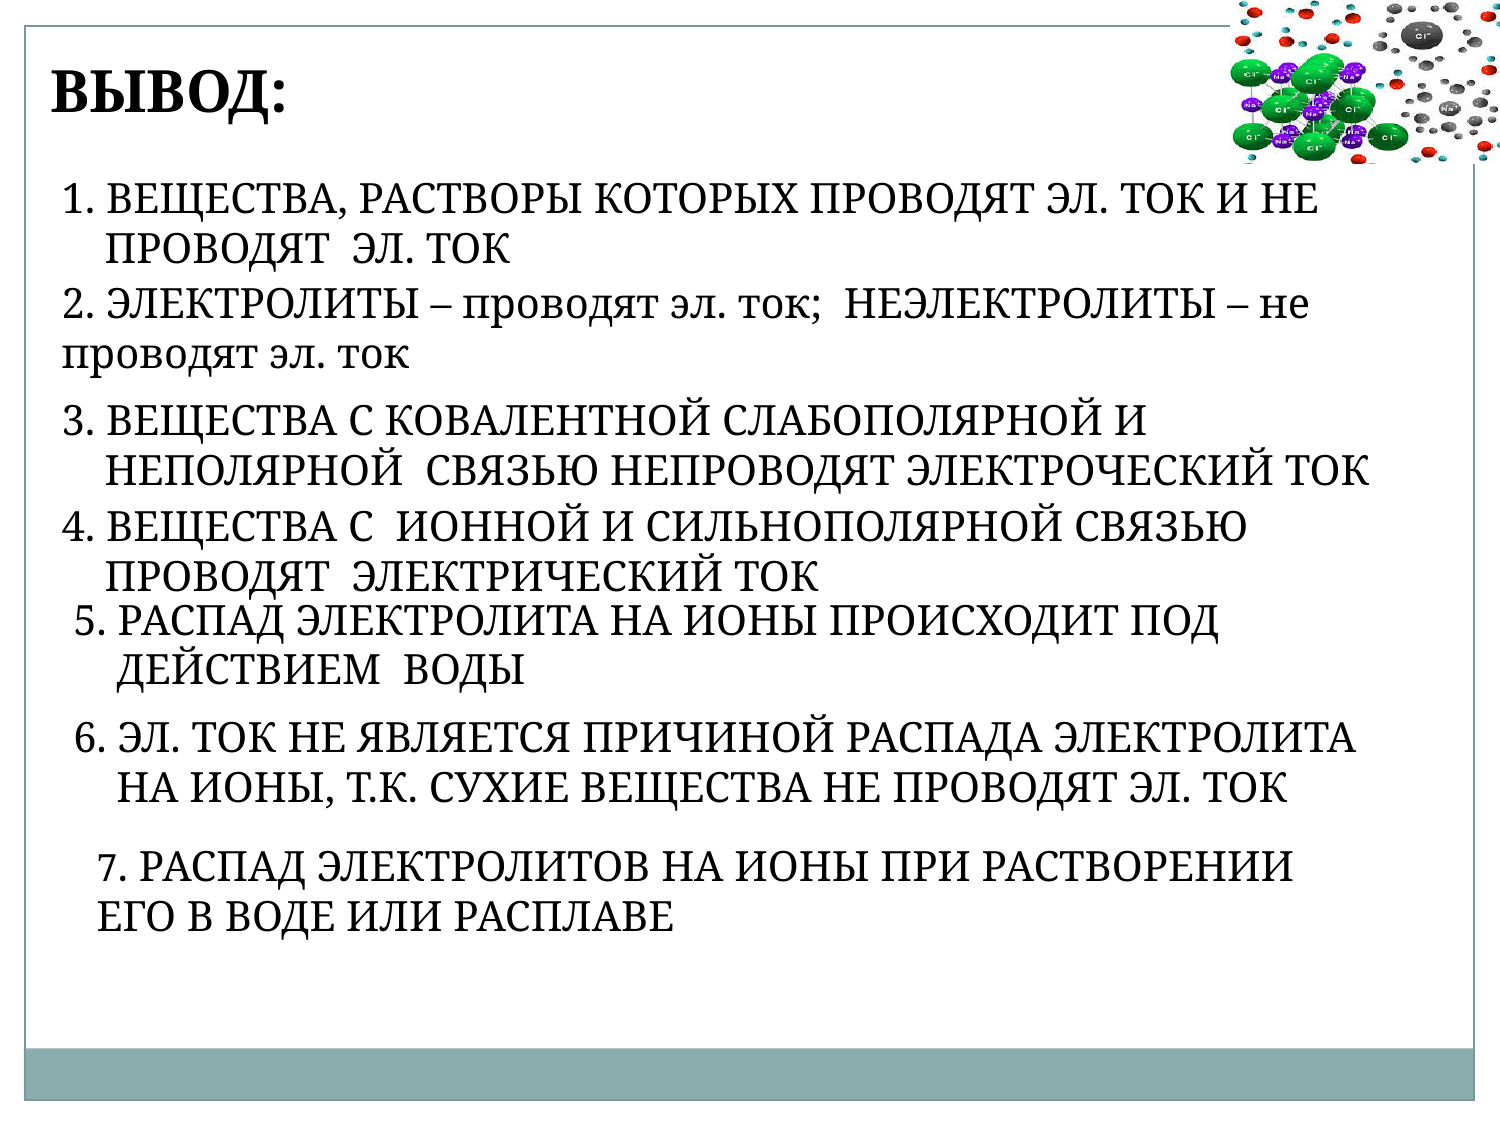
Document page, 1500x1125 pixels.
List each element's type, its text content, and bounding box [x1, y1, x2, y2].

text_box 7. РАСПАД ЭЛЕКТРОЛИТОВ НА ИОНЫ ПРИ РАСТВОРЕНИИ ЕГО В ВОДЕ ИЛИ РАСПЛАВЕ [81, 831, 1348, 947]
text_box 4. ВЕЩЕСТВА С ИОННОЙ И СИЛЬНОПОЛЯРНОЙ СВЯЗЬЮ ПРОВОДЯТ ЭЛЕКТРИЧЕСКИЙ ТОК [46, 492, 1465, 607]
text_box 5. РАСПАД ЭЛЕКТРОЛИТА НА ИОНЫ ПРОИСХОДИТ ПОД ДЕЙСТВИЕМ ВОДЫ [58, 585, 1453, 701]
text_box 1. ВЕЩЕСТВА, РАСТВОРЫ КОТОРЫХ ПРОВОДЯТ ЭЛ. ТОК И НЕ ПРОВОДЯТ ЭЛ. ТОК [46, 163, 1465, 279]
text_box ВЫВОД: [35, 46, 421, 132]
picture [1230, 0, 1500, 165]
text_box 3. ВЕЩЕСТВА С КОВАЛЕНТНОЙ СЛАБОПОЛЯРНОЙ И НЕПОЛЯРНОЙ СВЯЗЬЮ НЕПРОВОДЯТ ЭЛЕКТРОЧЕСКИЙ ТОК [46, 386, 1465, 492]
text_box 2. ЭЛЕКТРОЛИТЫ – проводят эл. ток; НЕЭЛЕКТРОЛИТЫ – не проводят эл. ток [46, 269, 1372, 385]
text_box 6. ЭЛ. ТОК НЕ ЯВЛЯЕТСЯ ПРИЧИНОЙ РАСПАДА ЭЛЕКТРОЛИТА НА ИОНЫ, Т.К. СУХИЕ ВЕЩЕСТВА НЕ ПРОВОДЯТ ЭЛ. ТОК [58, 703, 1453, 818]
